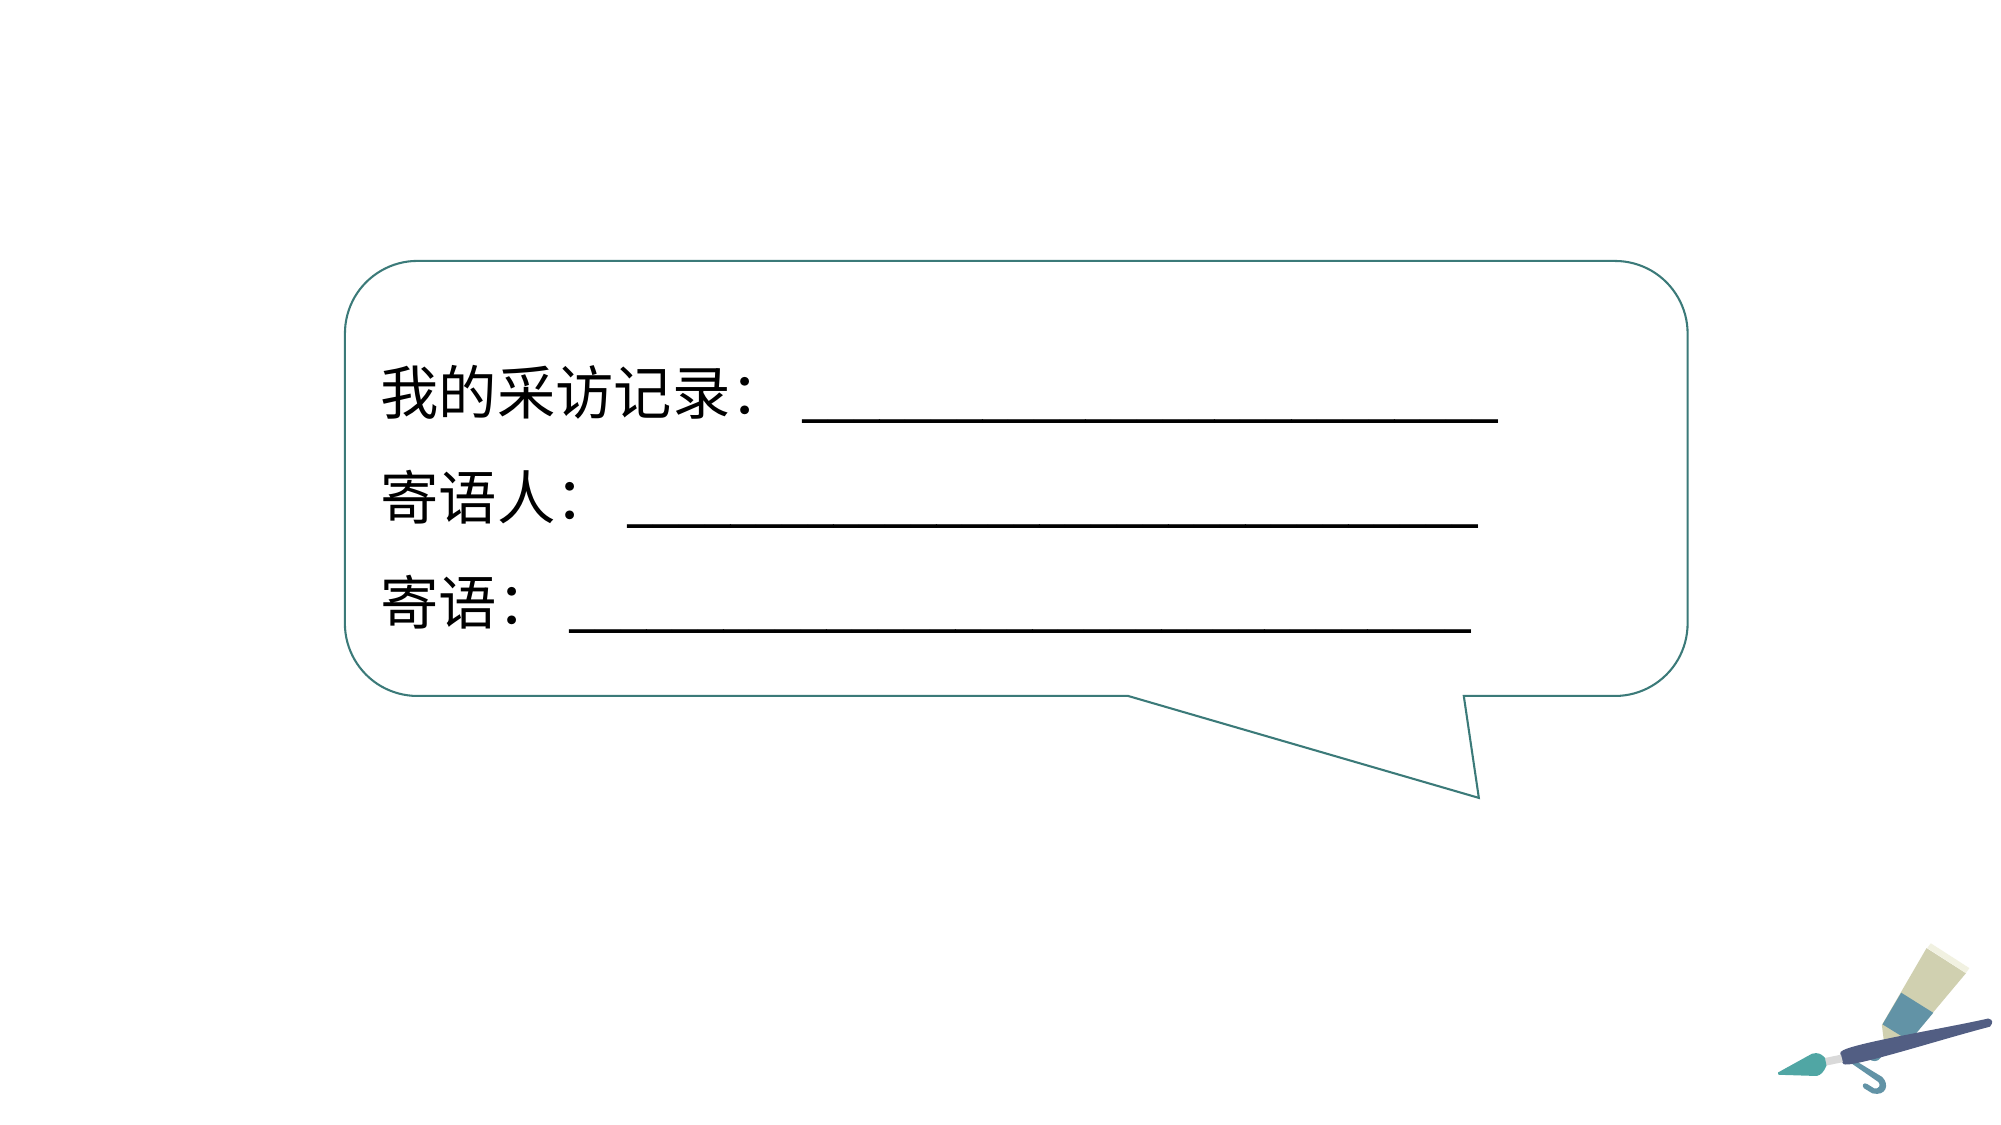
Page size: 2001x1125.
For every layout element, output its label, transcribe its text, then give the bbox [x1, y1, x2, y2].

text_box 我的采访记录：___________________________ 寄语人：_________________________________ 寄语：___________________________________ [343, 259, 1689, 800]
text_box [1811, 945, 1974, 1125]
